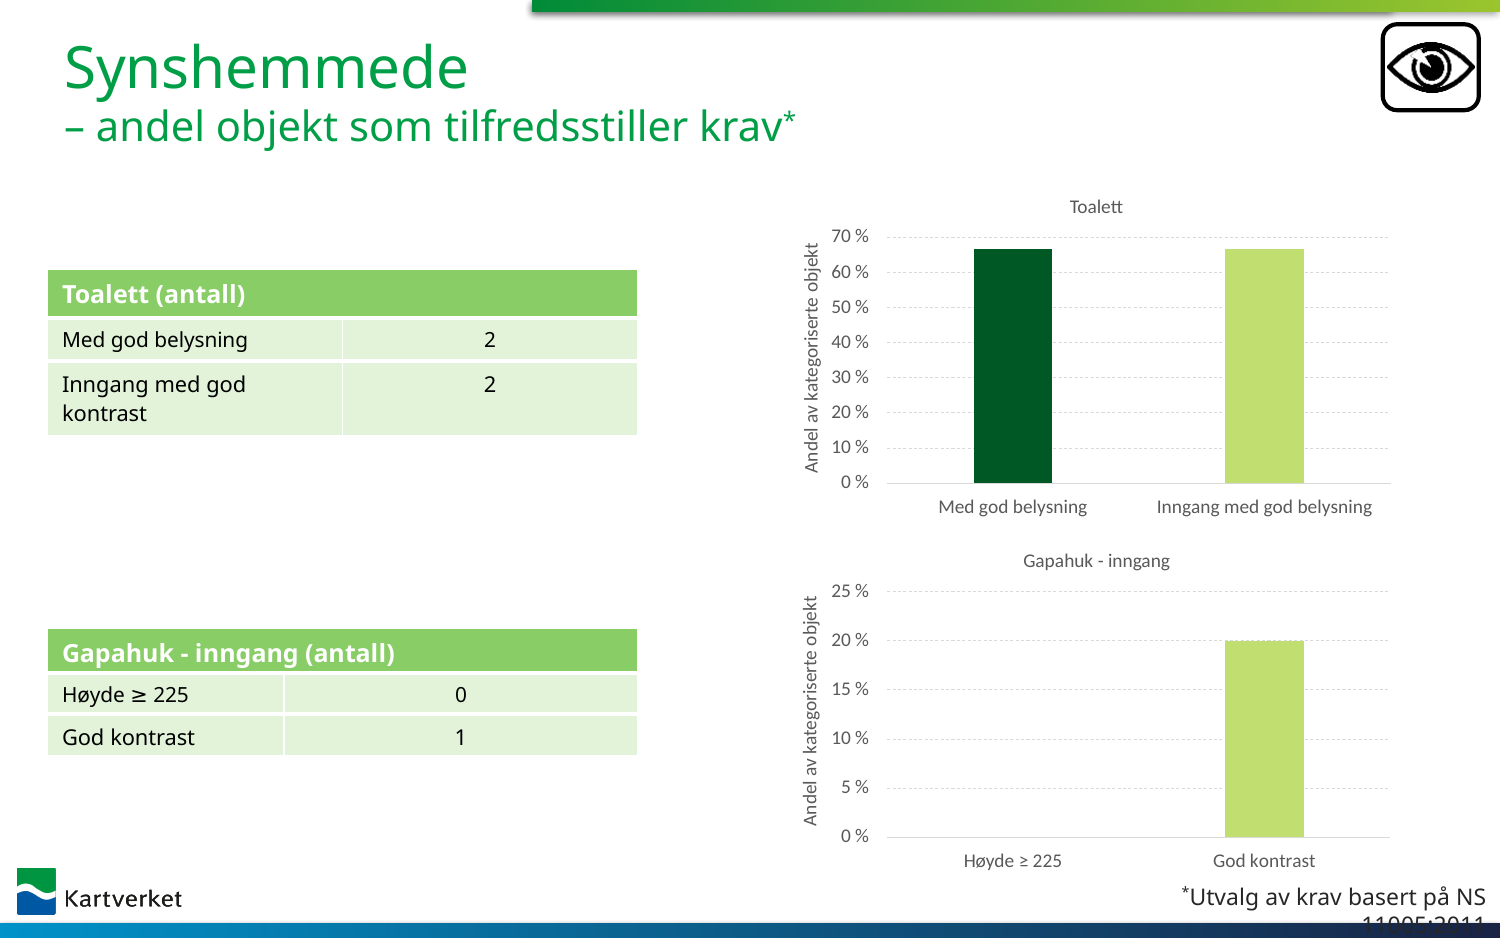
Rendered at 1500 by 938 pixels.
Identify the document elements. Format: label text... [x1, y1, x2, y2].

picture [791, 187, 1402, 526]
picture [791, 541, 1402, 880]
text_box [1382, 24, 1480, 111]
table_cell God kontrast [48, 716, 283, 755]
text_box *Utvalg av krav basert på NS 11005:2011 [1068, 873, 1500, 938]
table_header Toalett (antall) [48, 270, 637, 316]
text_box Synshemmede – andel objekt som tilfredsstiller krav* [49, 24, 1431, 158]
table_header Gapahuk - inngang (antall) [48, 629, 637, 671]
table_cell 2 [343, 363, 637, 435]
table_cell Inngang med god kontrast [48, 363, 342, 435]
table_cell 1 [285, 716, 637, 755]
table_cell Med god belysning [48, 320, 342, 359]
table_cell 0 [285, 675, 637, 712]
table_cell Høyde ≥ 225 [48, 675, 283, 712]
table_cell 2 [343, 320, 637, 359]
